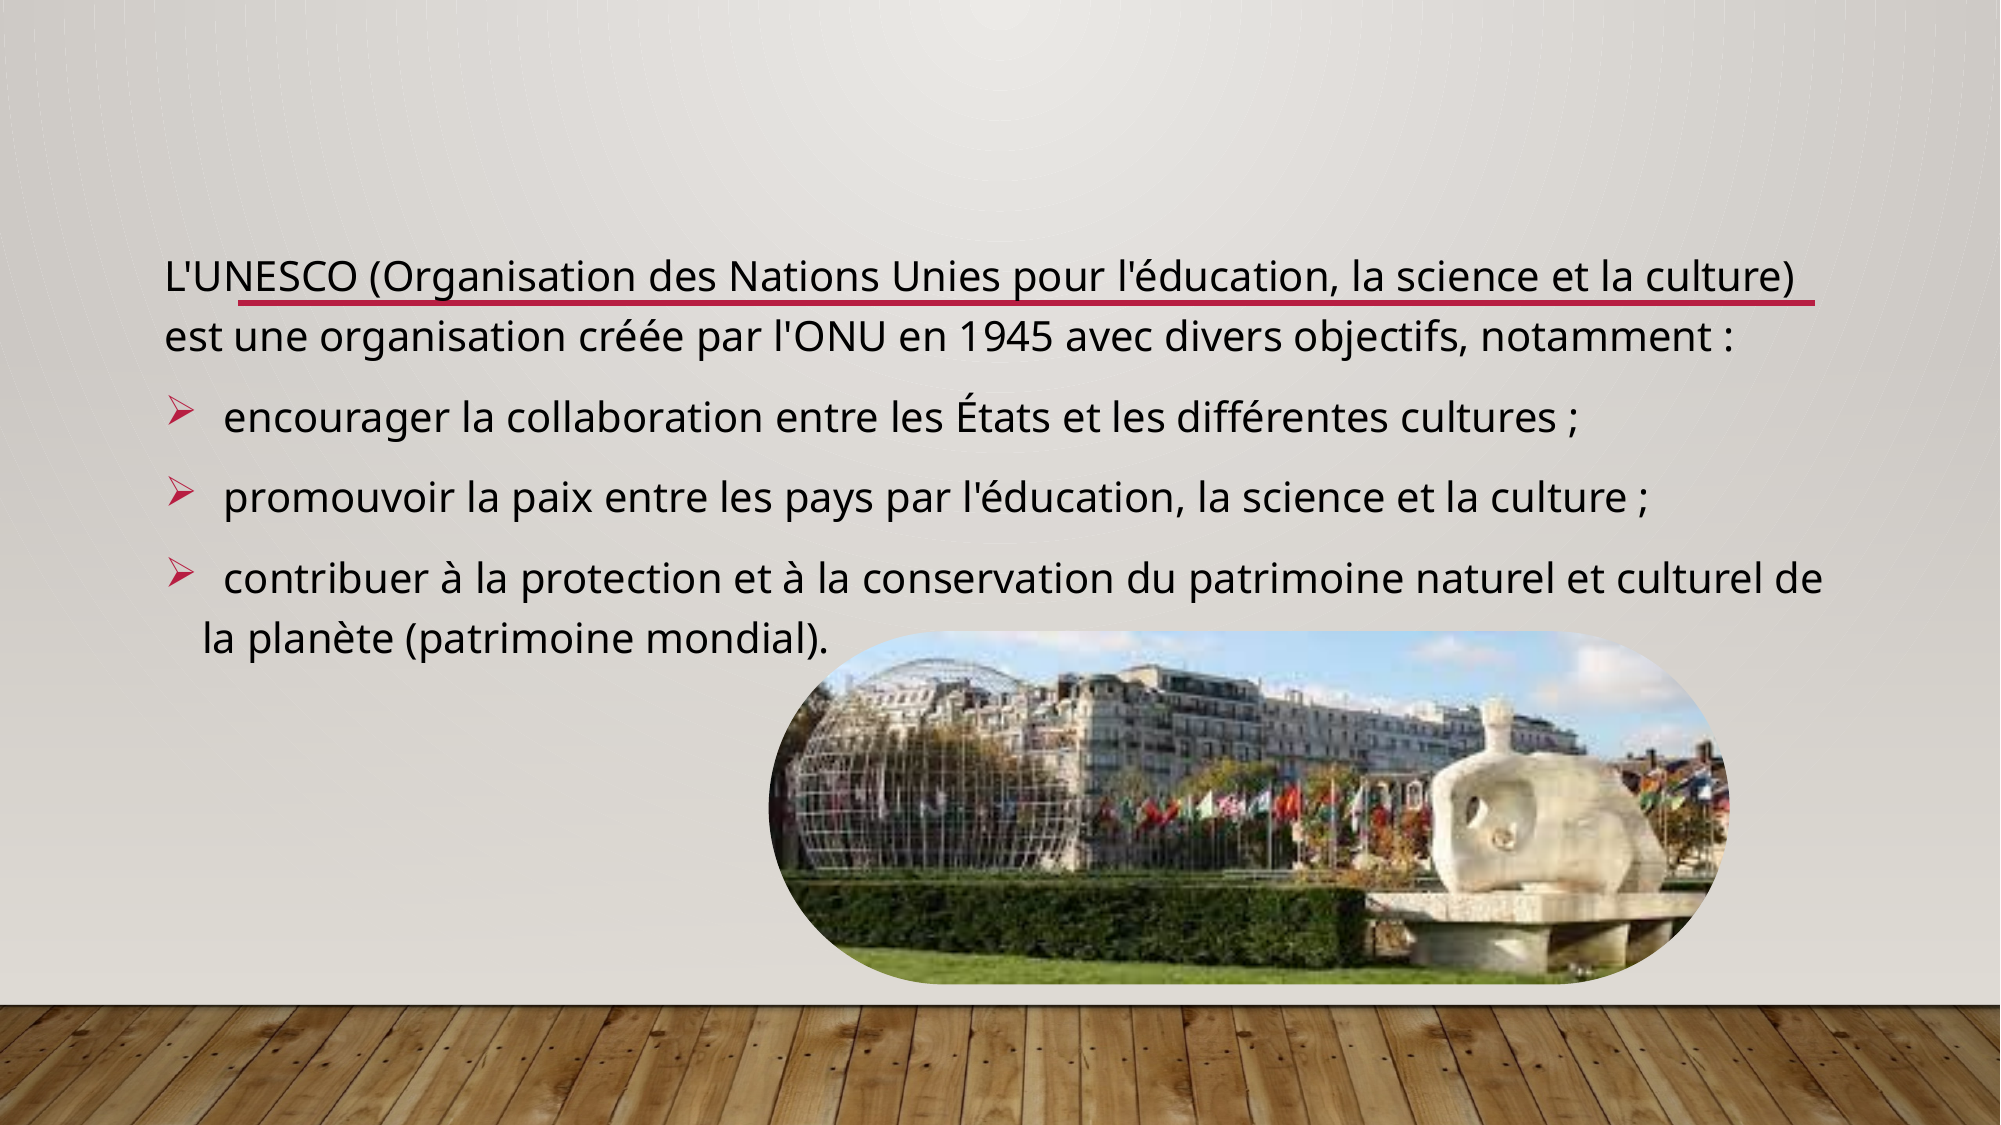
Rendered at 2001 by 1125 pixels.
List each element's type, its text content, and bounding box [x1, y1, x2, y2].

picture [0, 1005, 2000, 1125]
picture [768, 630, 1730, 985]
list L'UNESCO (Organisation des Nations Unies pour l'éducation, la science et la culture) est une organisation créée par l'ONU en 1945 avec divers objectifs, notamment : encourager la collaboration entre les États et les différentes cultures ; promouvoir la paix entre les pays par l'éducation, la science et la culture ; contribuer à la protection et à la conservation du patrimoine naturel et culturel de la planète (patrimoine mondial). [149, 232, 1851, 794]
